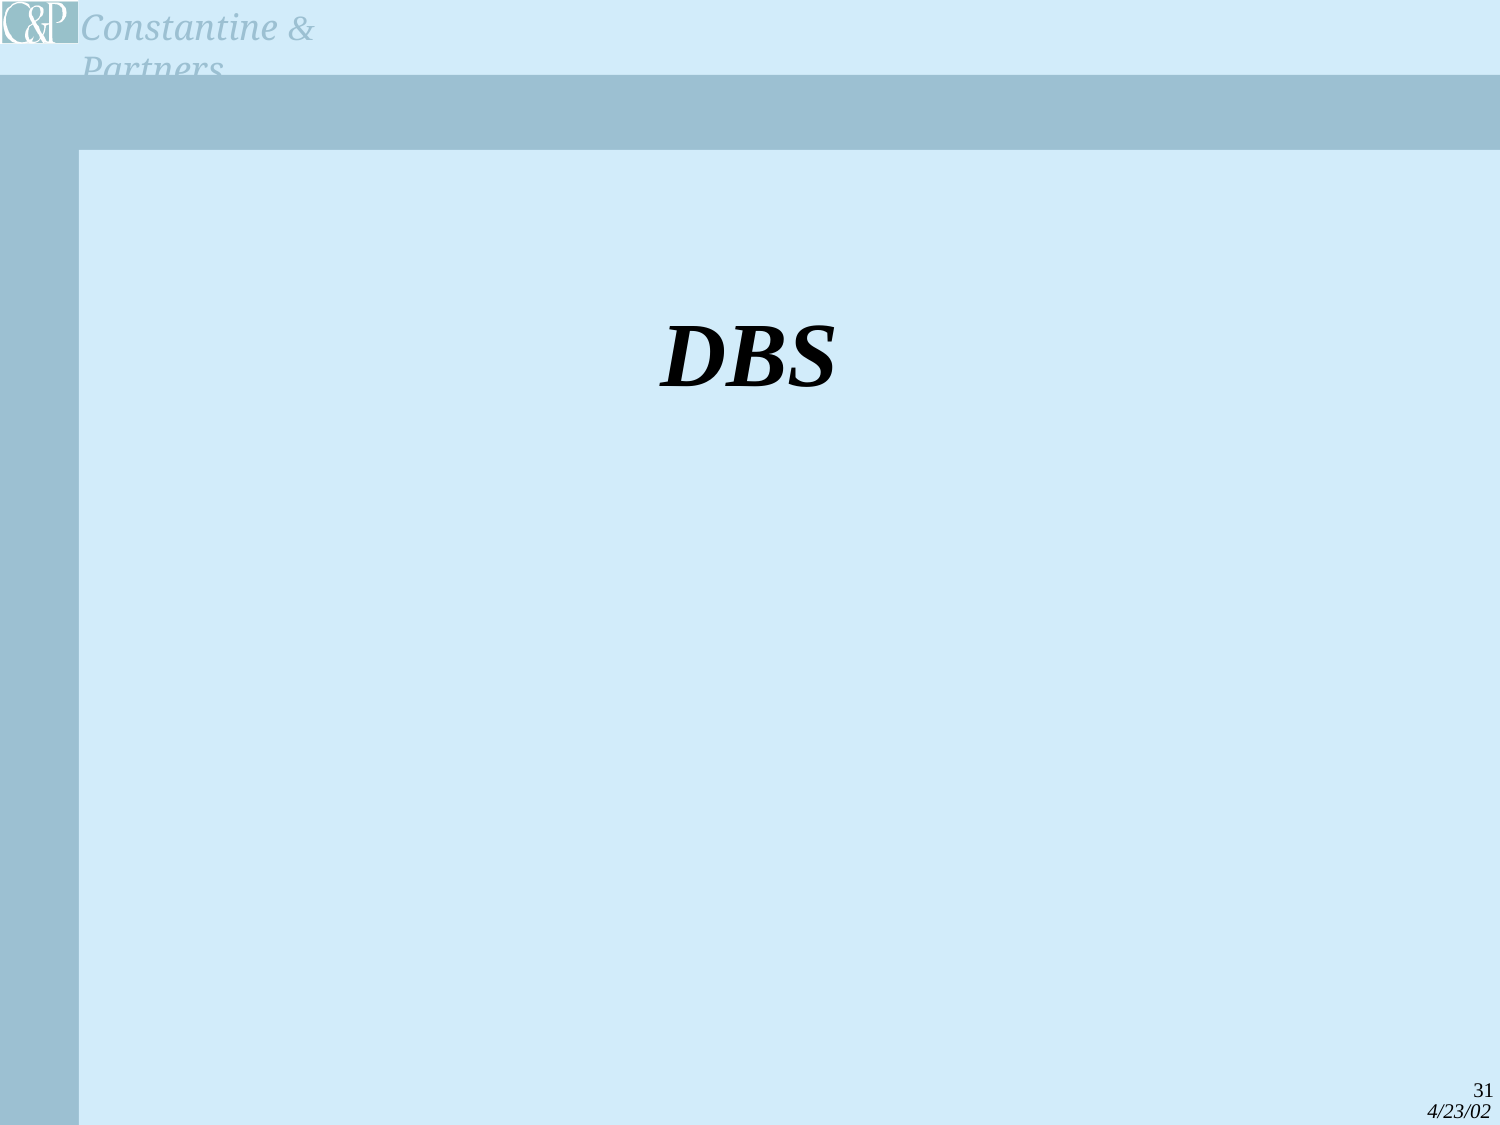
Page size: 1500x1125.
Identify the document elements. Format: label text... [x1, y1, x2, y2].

title DBS [112, 287, 1388, 475]
